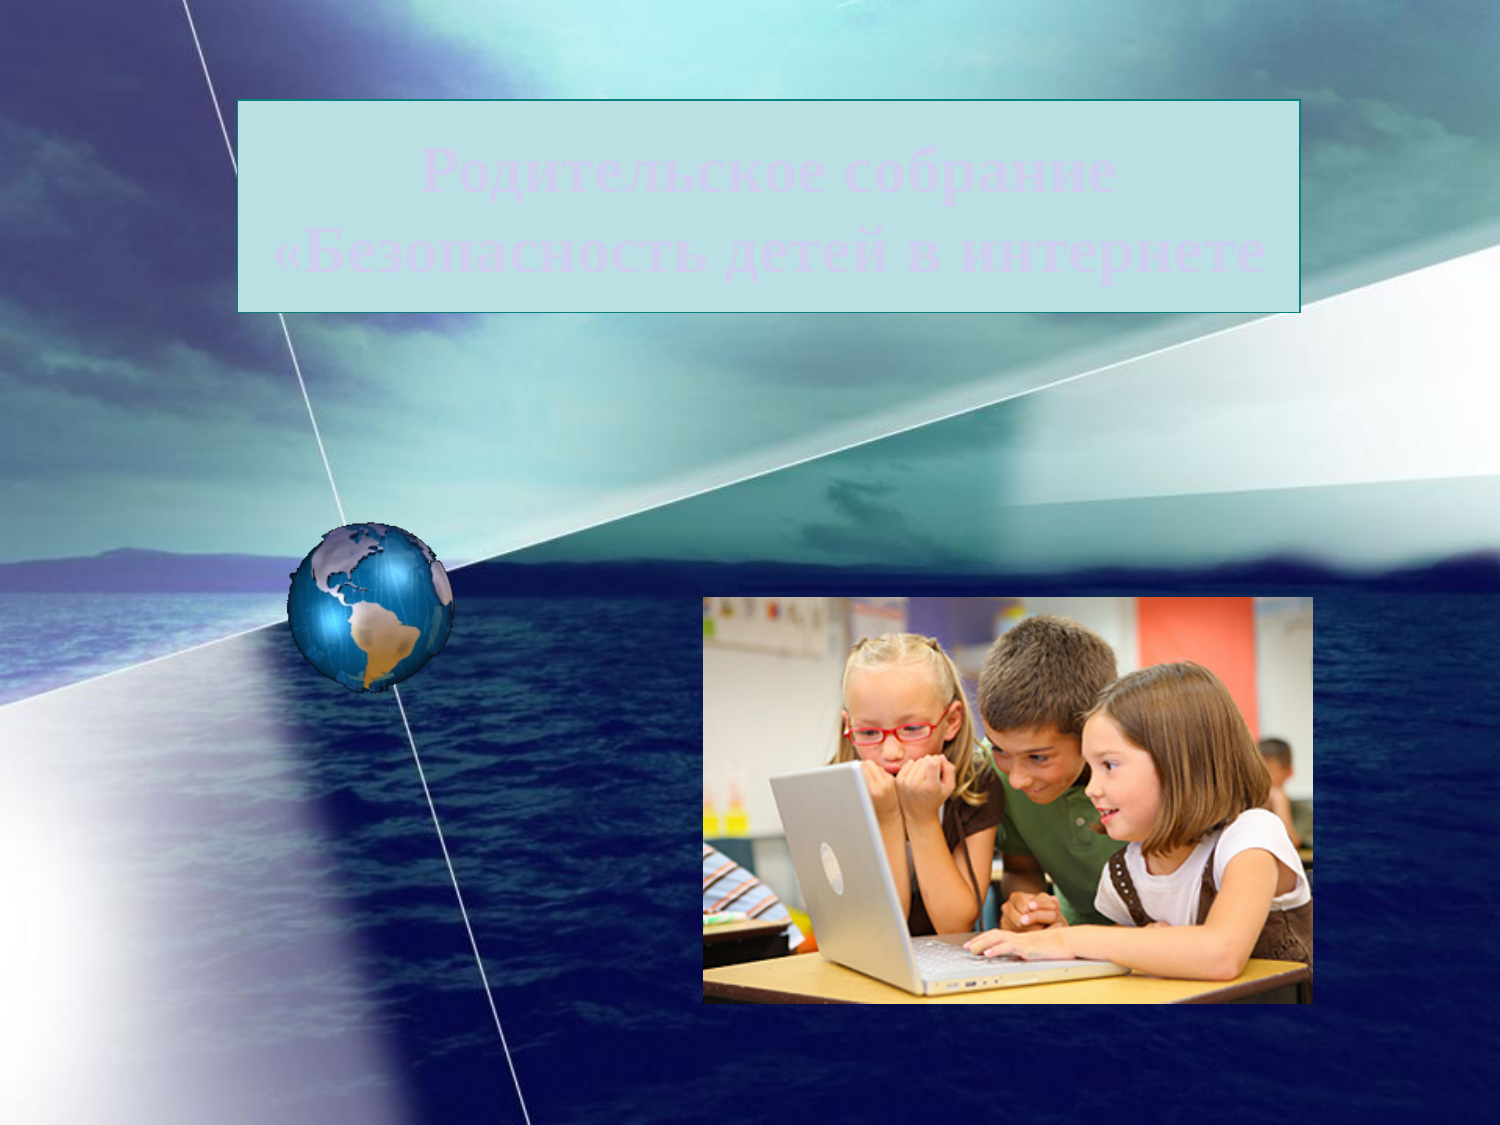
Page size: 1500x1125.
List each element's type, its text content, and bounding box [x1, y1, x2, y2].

picture [0, 0, 1500, 1125]
title Родительское собрание «Безопасность детей в интернете [237, 99, 1301, 313]
